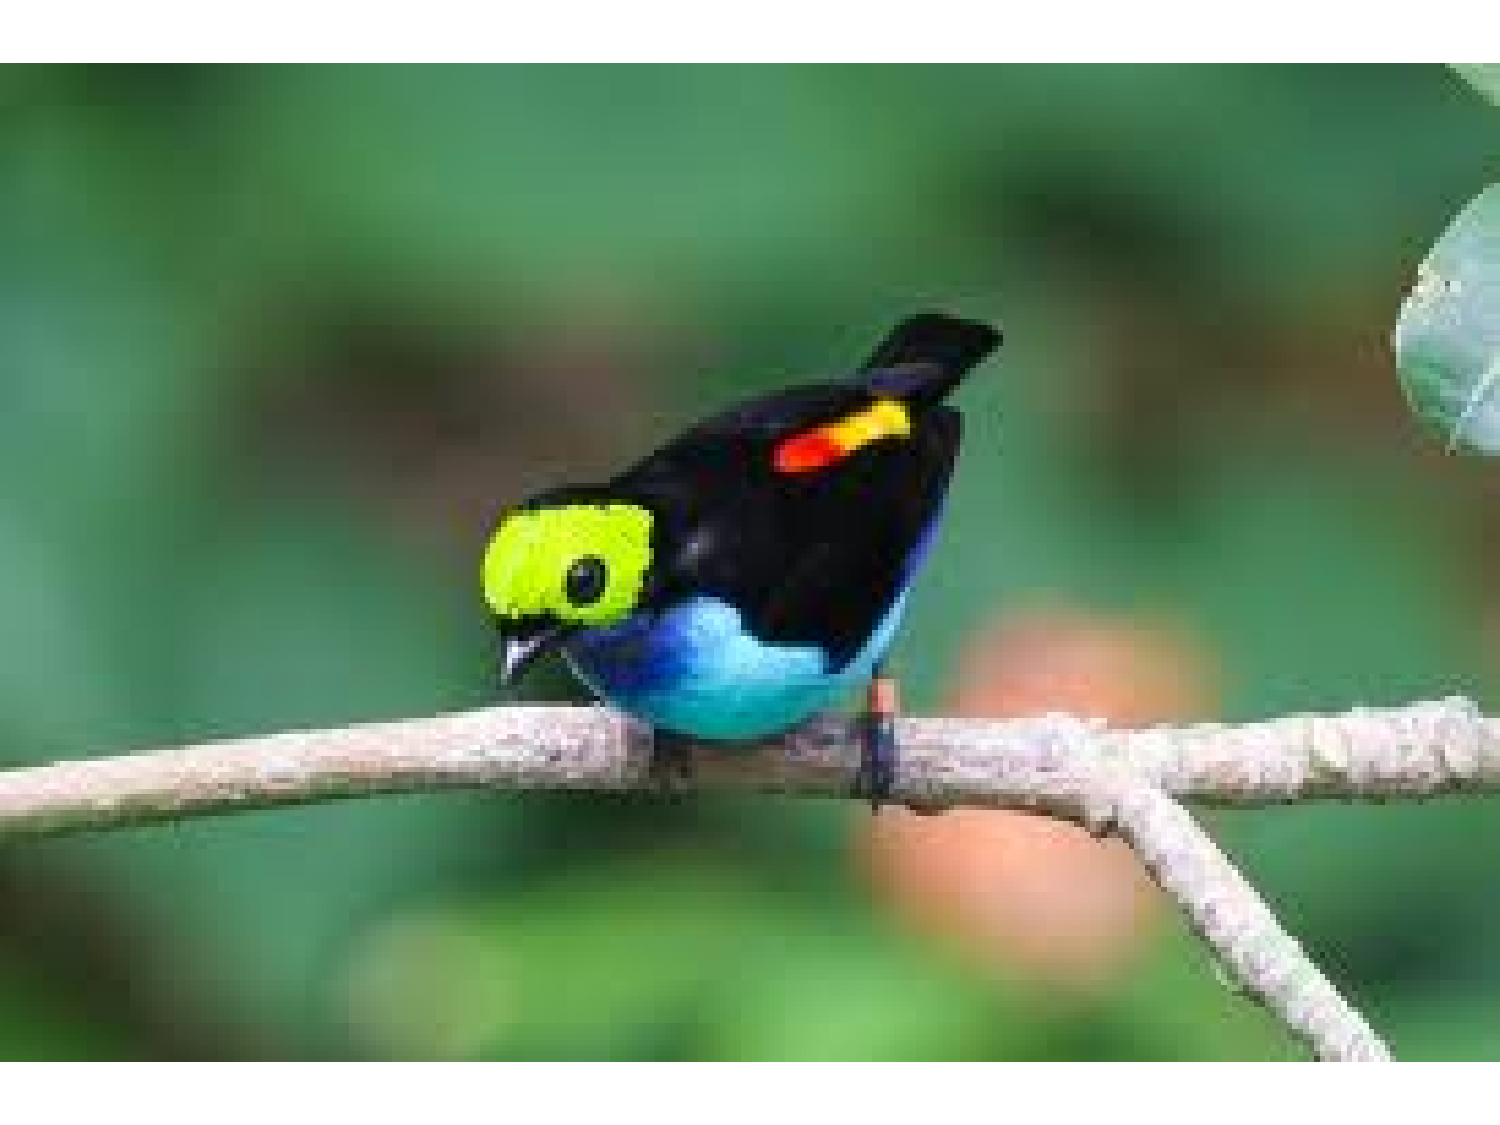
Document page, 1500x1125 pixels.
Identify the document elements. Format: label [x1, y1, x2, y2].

picture [0, 63, 1500, 1062]
